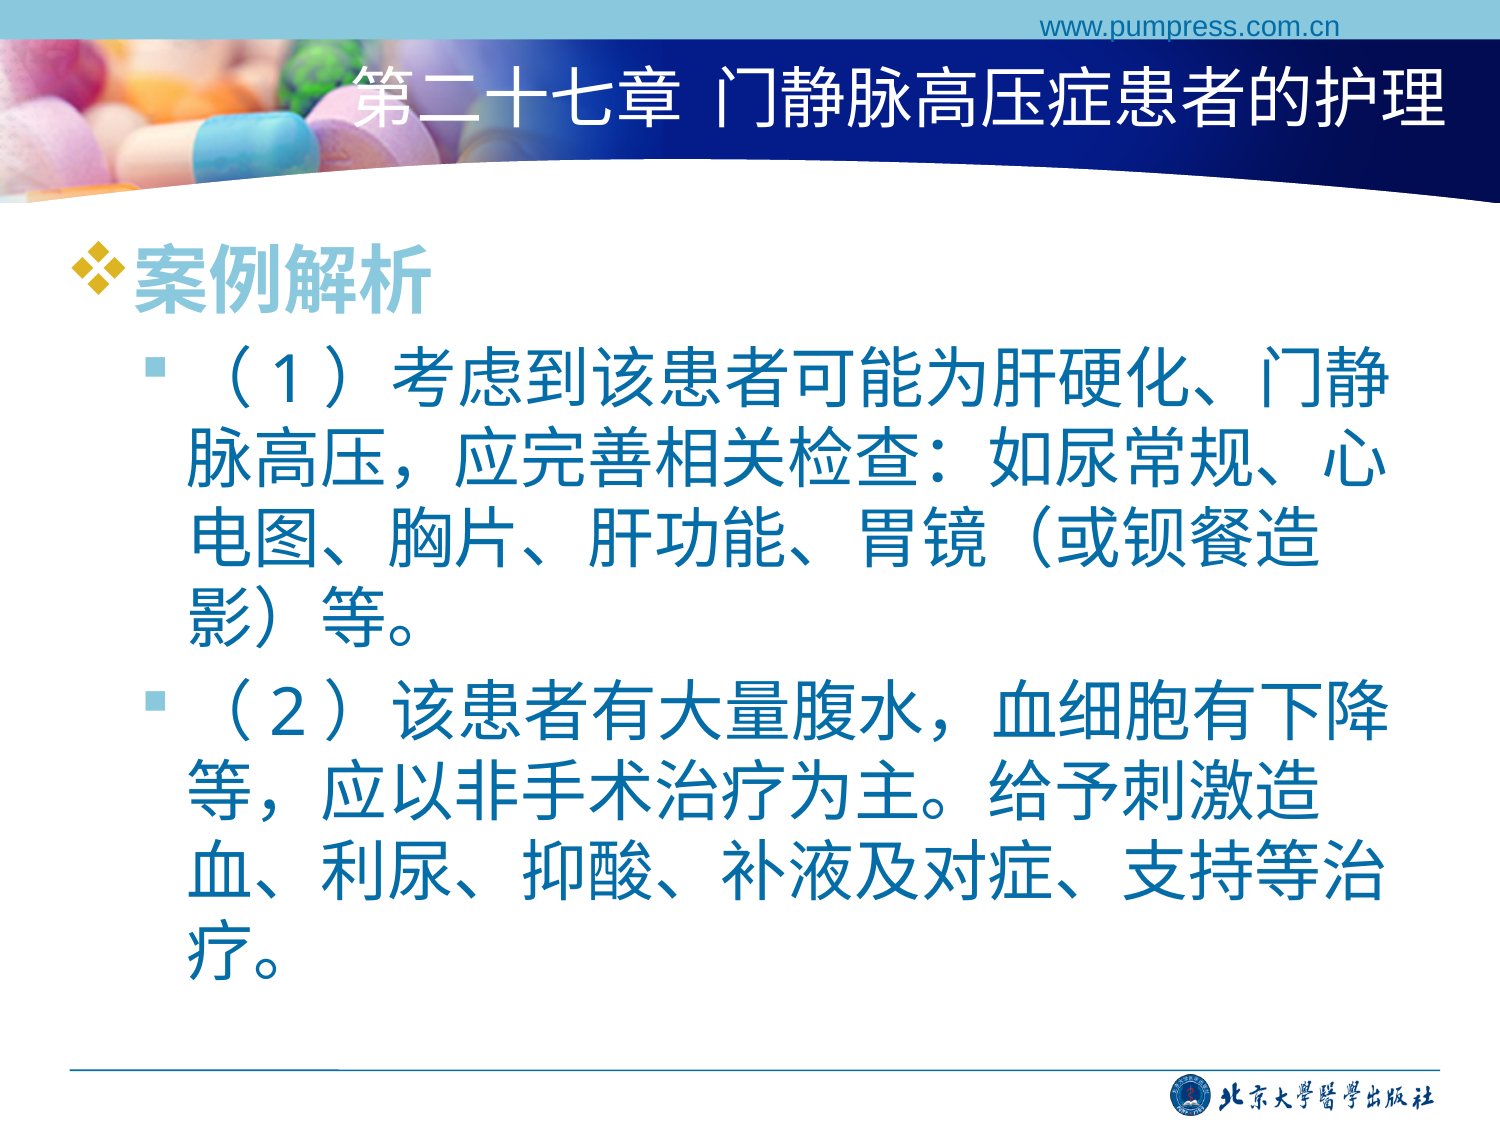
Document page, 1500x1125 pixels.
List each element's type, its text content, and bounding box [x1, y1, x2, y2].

list 案例解析 （1）考虑到该患者可能为肝硬化、门静脉高压，应完善相关检查：如尿常规、心电图、胸片、肝功能、胃镜（或钡餐造影）等。 （2）该患者有大量腹水，血细胞有下降等，应以非手术治疗为主。给予刺激造血、利尿、抑酸、补液及对症、支持等治疗。 [49, 224, 1463, 1026]
slide_number www.pumpress.com.cn [1025, 0, 1463, 38]
picture [1170, 1074, 1436, 1118]
title 第二十七章 门静脉高压症患者的护理 [137, 49, 1463, 143]
picture [0, 40, 1500, 203]
